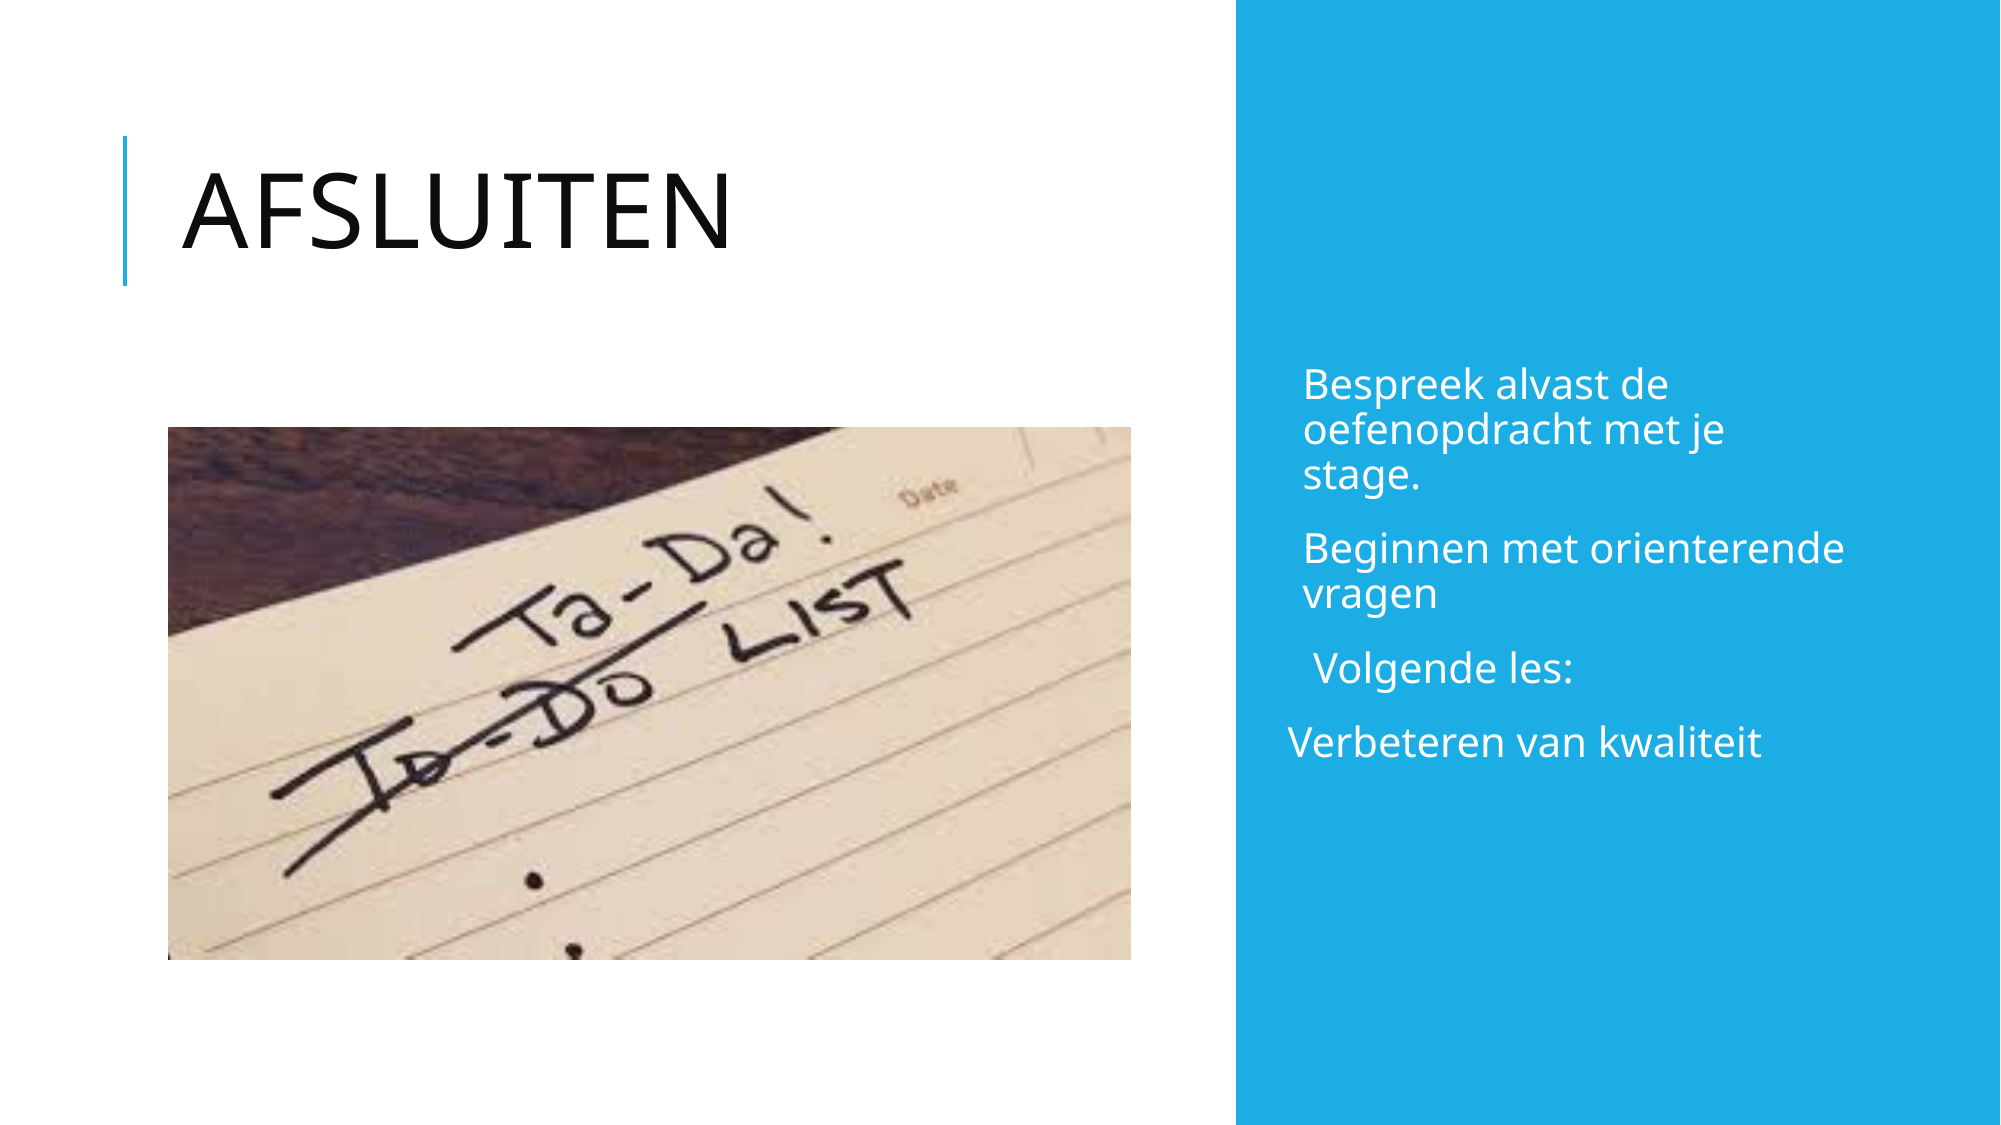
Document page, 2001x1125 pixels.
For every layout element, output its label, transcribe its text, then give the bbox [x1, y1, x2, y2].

title Afsluiten [168, 96, 1131, 342]
text_box [1235, 0, 2000, 1125]
list Bespreek alvast de oefenopdracht met je stage. Beginnen met orienterende vragen Volgende les: Verbeteren van kwaliteit [1279, 104, 1859, 1021]
picture [167, 427, 1131, 960]
